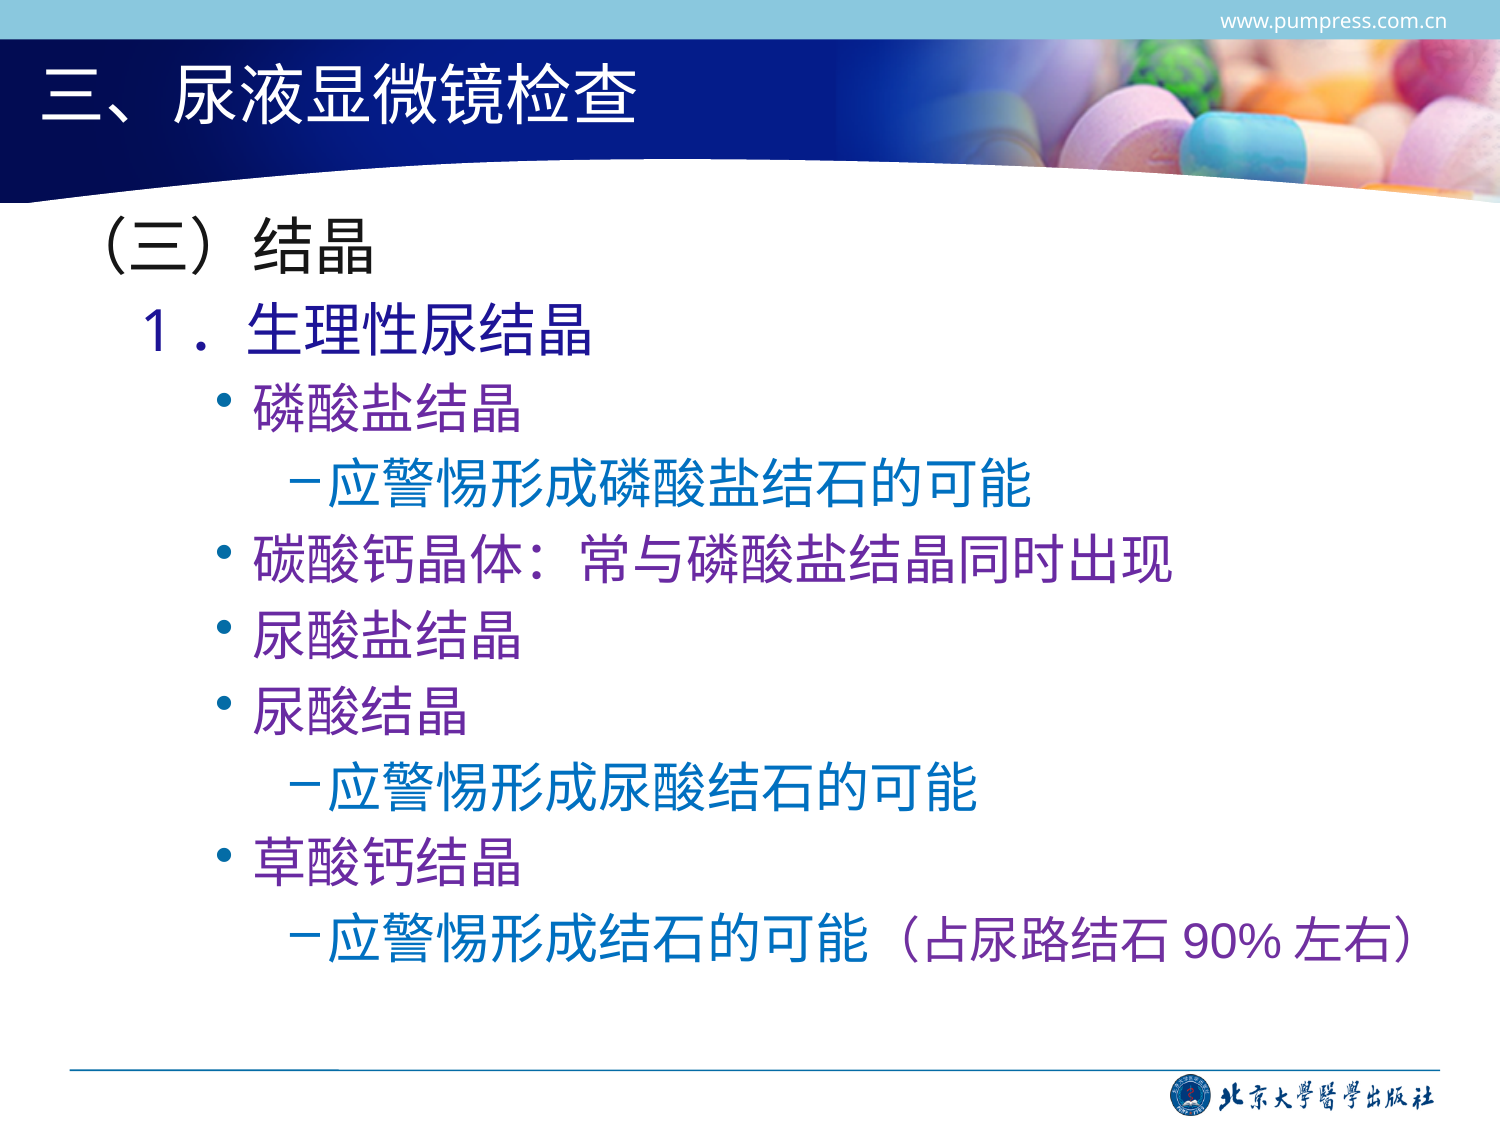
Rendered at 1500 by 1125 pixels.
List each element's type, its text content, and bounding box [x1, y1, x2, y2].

list （三）结晶 1．生理性尿结晶 磷酸盐结晶 应警惕形成磷酸盐结石的可能 碳酸钙晶体：常与磷酸盐结晶同时出现 尿酸盐结晶 尿酸结晶 应警惕形成尿酸结石的可能 草酸钙结晶 应警惕形成结石的可能（占尿路结石90%左右） [49, 198, 1463, 1026]
slide_number www.pumpress.com.cn [1024, 0, 1463, 38]
picture [0, 40, 1500, 203]
title 三、尿液显微镜检查 [23, 46, 1349, 140]
picture [1170, 1074, 1436, 1118]
